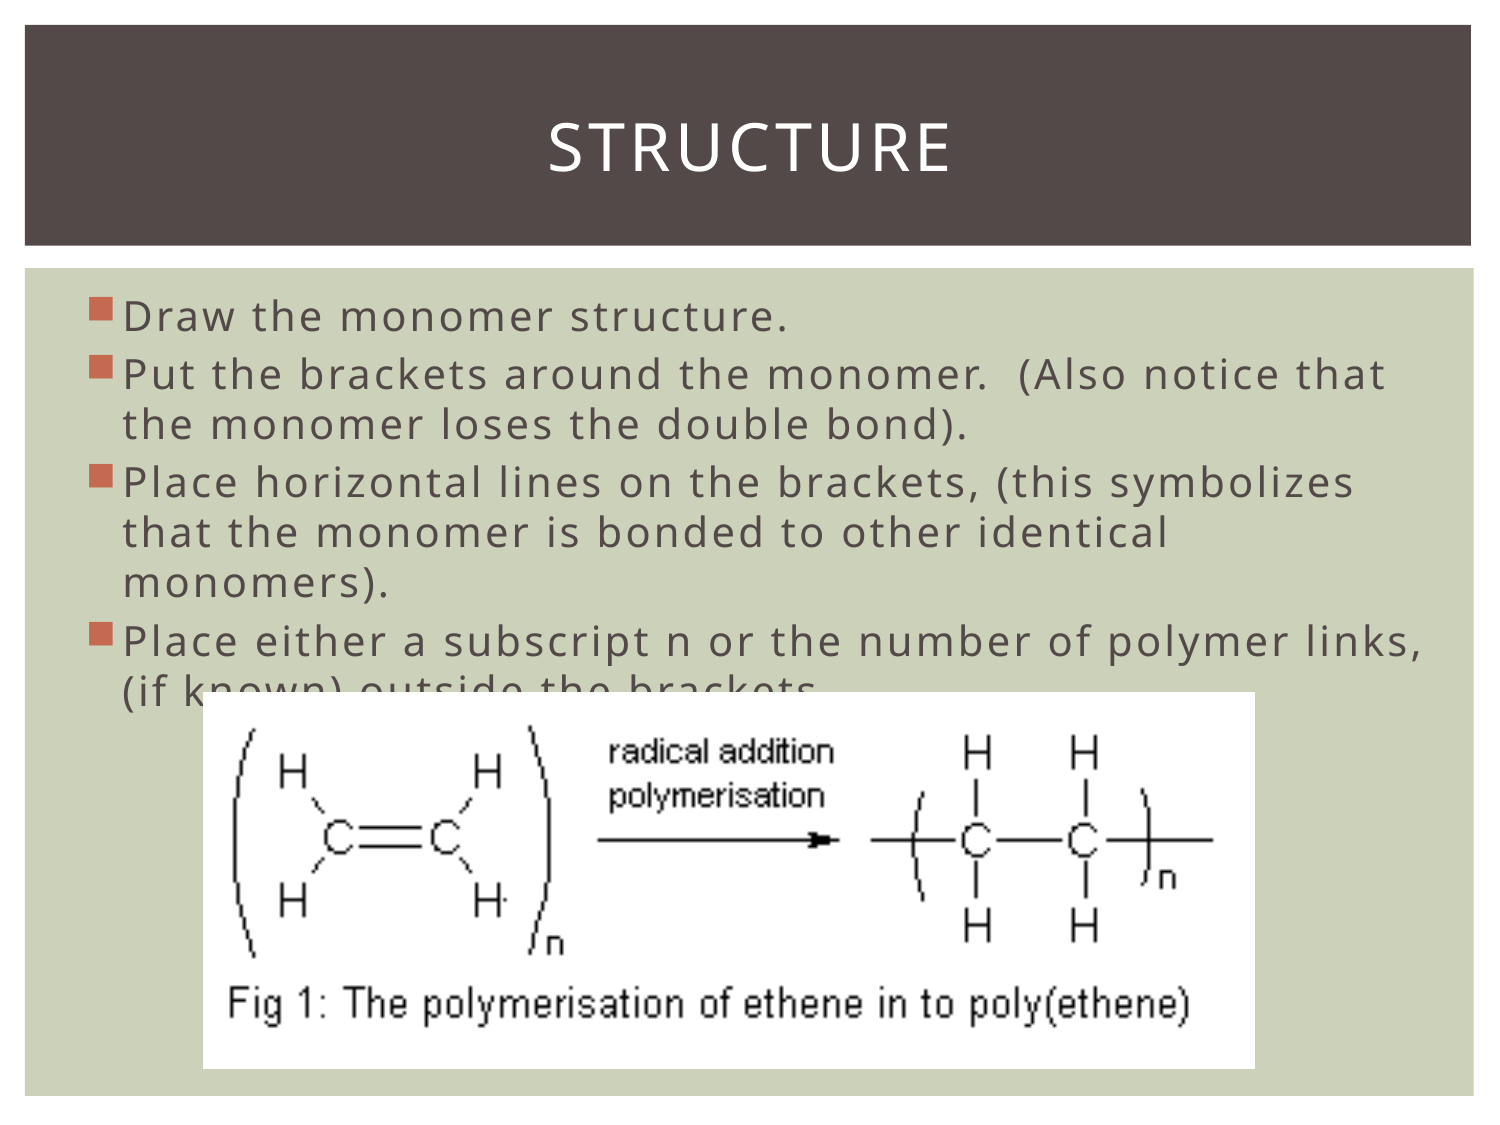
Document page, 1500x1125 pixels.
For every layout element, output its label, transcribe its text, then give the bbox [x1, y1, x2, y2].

title Structure [62, 58, 1438, 232]
picture [202, 692, 1255, 1070]
list Draw the monomer structure. Put the brackets around the monomer. (Also notice that the monomer loses the double bond). Place horizontal lines on the brackets, (this symbolizes that the monomer is bonded to other identical monomers). Place either a subscript n or the number of polymer links, (if known) outside the brackets. [62, 281, 1442, 1005]
